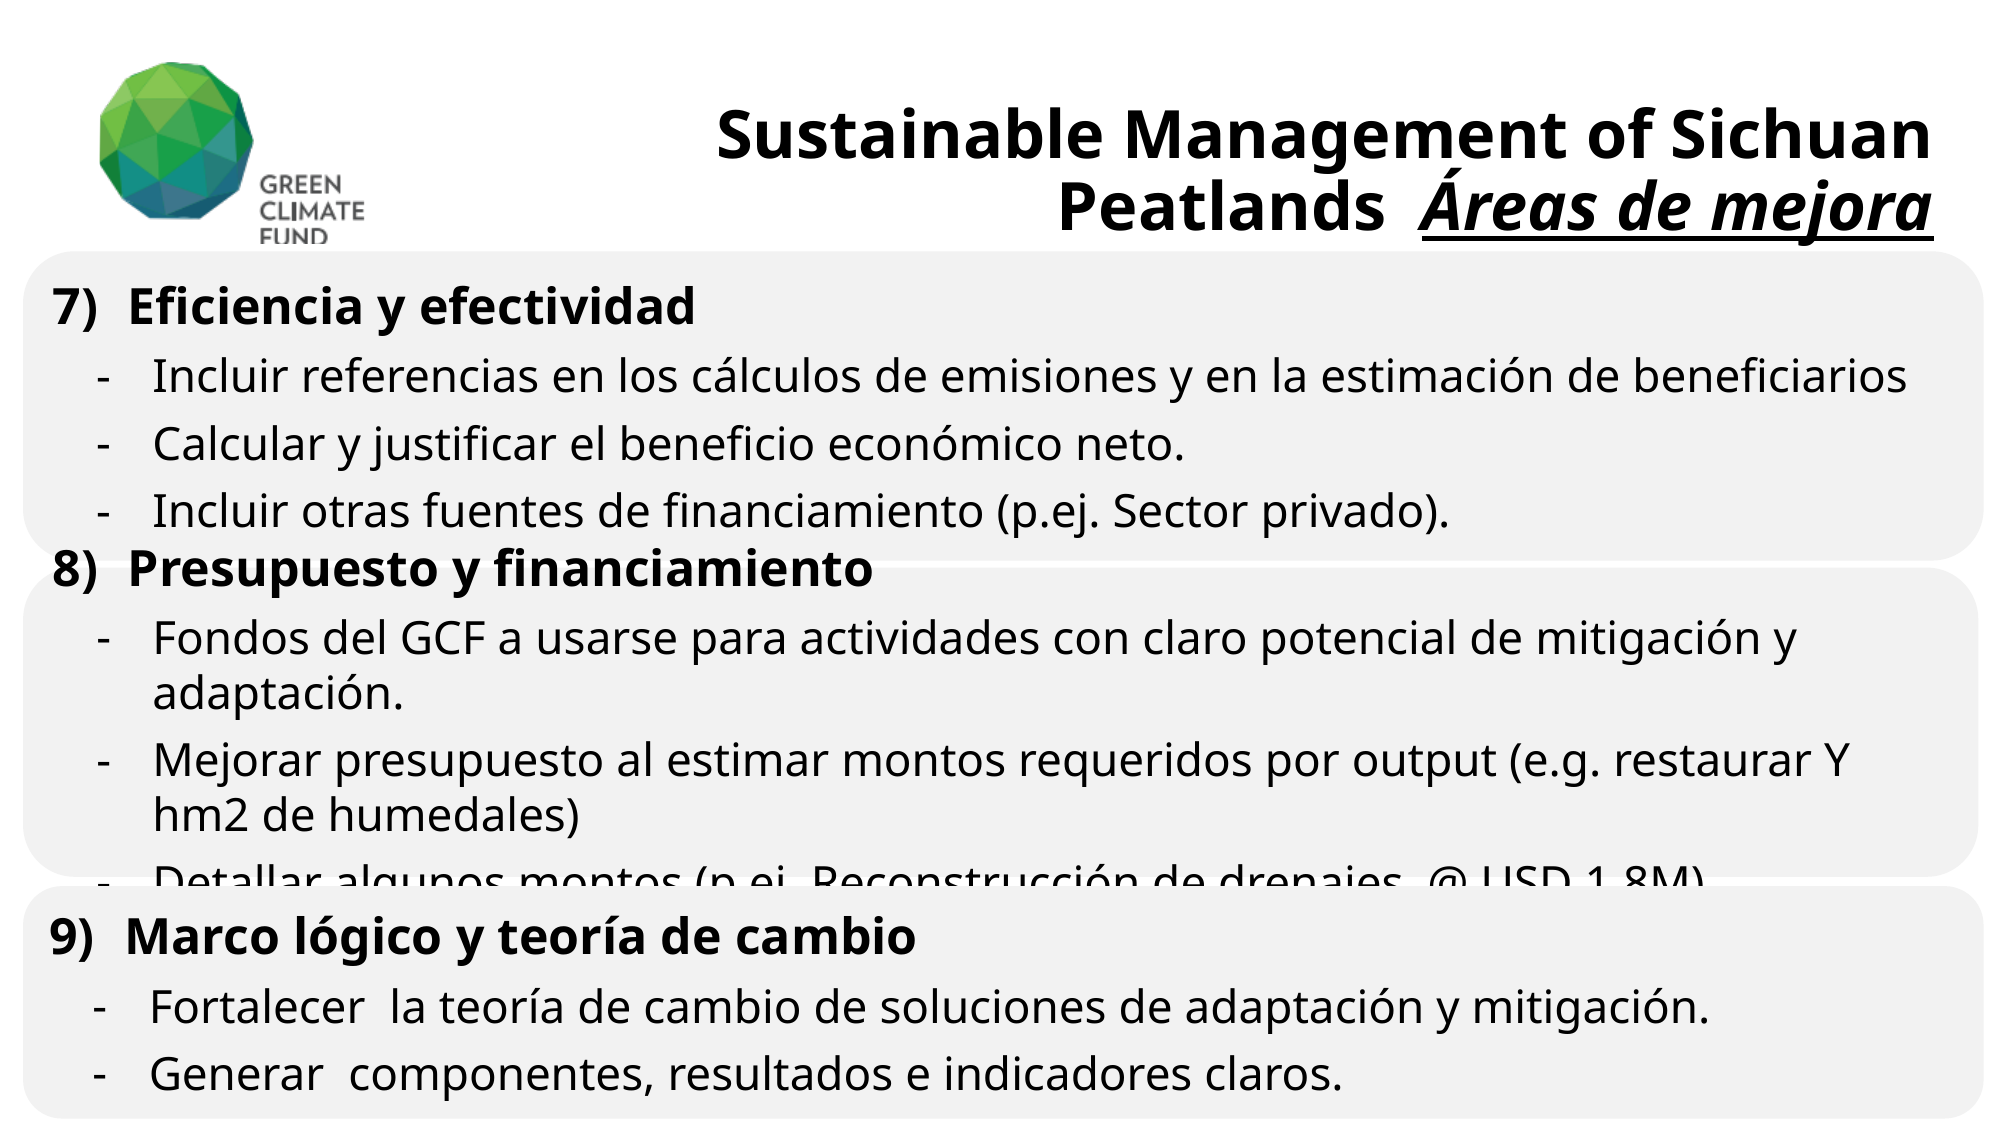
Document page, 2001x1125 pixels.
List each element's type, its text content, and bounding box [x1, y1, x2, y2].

text_box Marco lógico y teoría de cambio Fortalecer la teoría de cambio de soluciones de adaptación y mitigación. Generar componentes, resultados e indicadores claros. [20, 884, 1986, 1121]
text_box Sustainable Management of Sichuan Peatlands Áreas de mejora [529, 29, 1949, 317]
text_box Presupuesto y financiamiento Fondos del GCF a usarse para actividades con claro potencial de mitigación y adaptación. Mejorar presupuesto al estimar montos requeridos por output (e.g. restaurar Y hm2 de humedales) Detallar algunos montos (p.ej. Reconstrucción de drenajes @ USD 1.8M). [20, 565, 1981, 879]
text_box Eficiencia y efectividad Incluir referencias en los cálculos de emisiones y en la estimación de beneficiarios Calcular y justificar el beneficio económico neto. Incluir otras fuentes de financiamiento (p.ej. Sector privado). [20, 249, 1986, 563]
